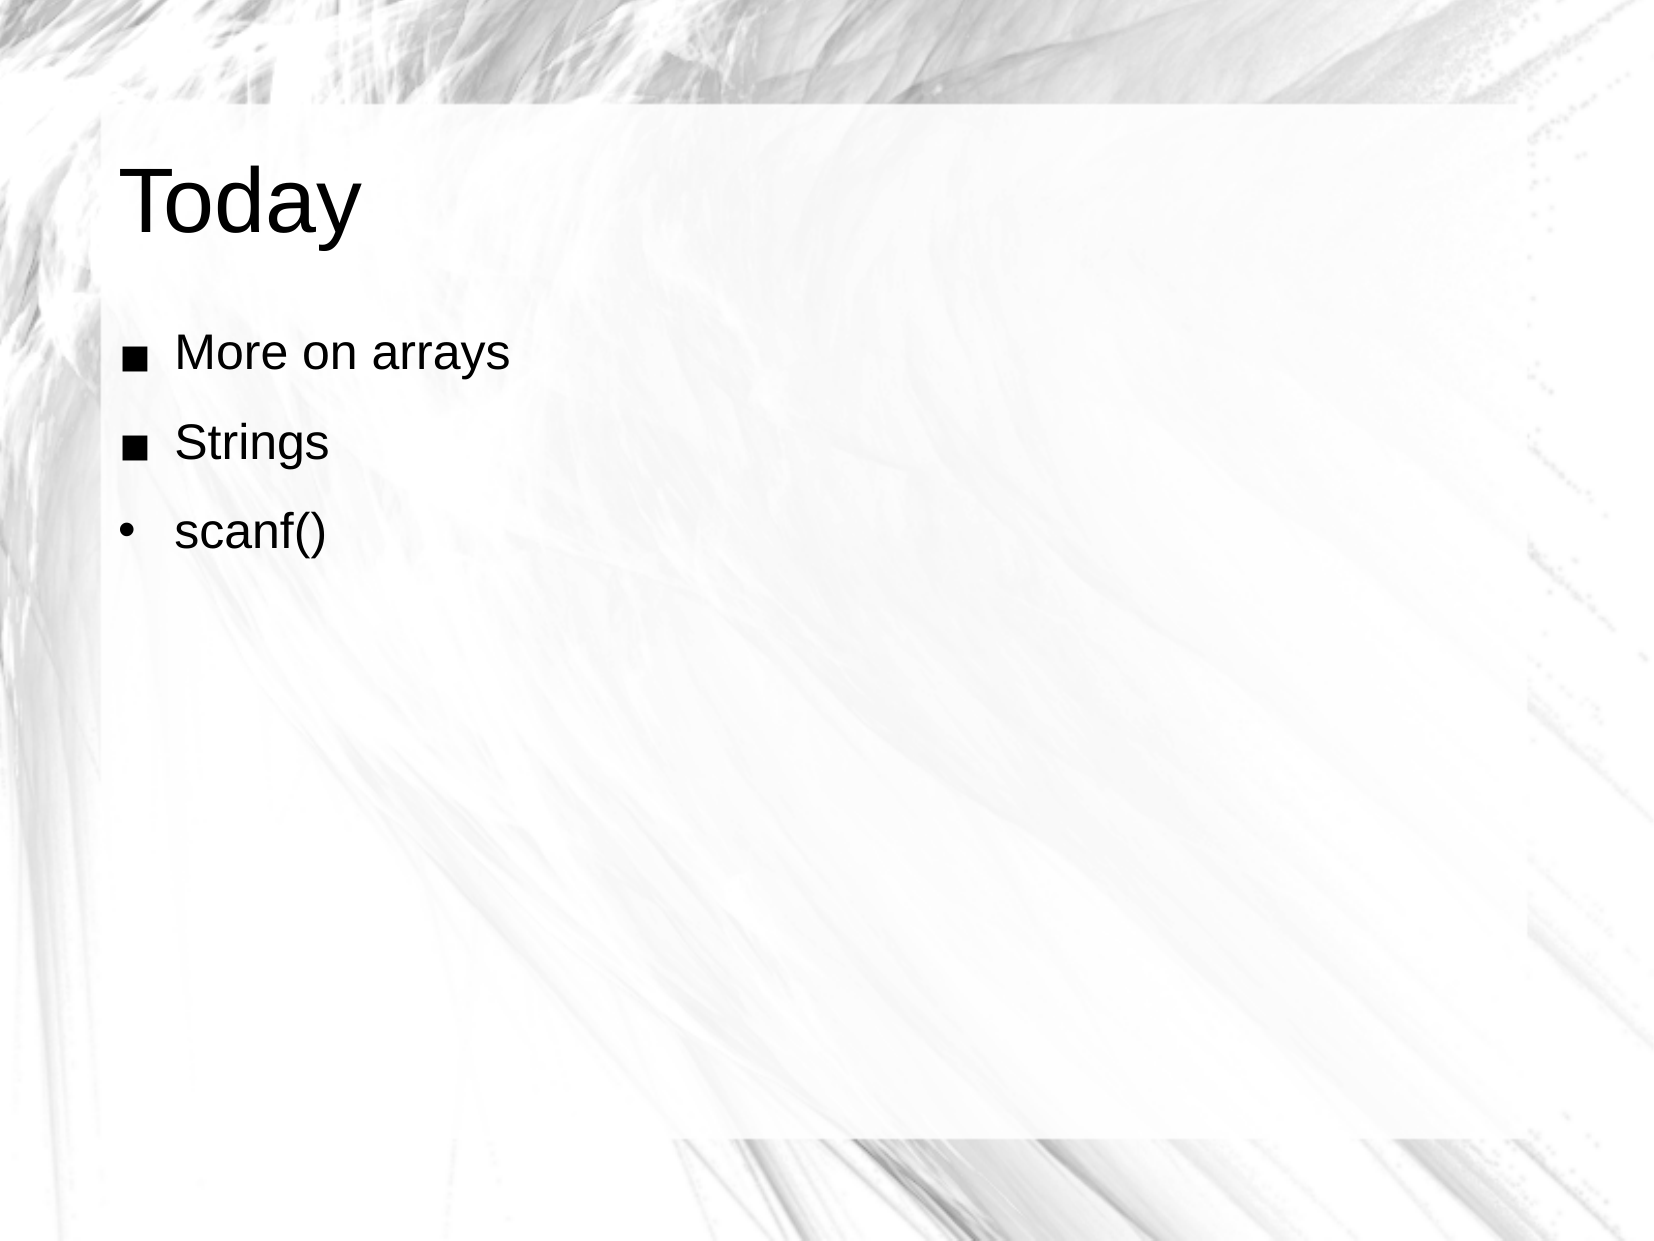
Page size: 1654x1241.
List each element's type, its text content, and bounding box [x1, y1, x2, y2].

picture [0, 0, 1654, 1241]
list More on arrays Strings scanf() [118, 319, 1571, 1109]
title Today [118, 93, 1506, 299]
